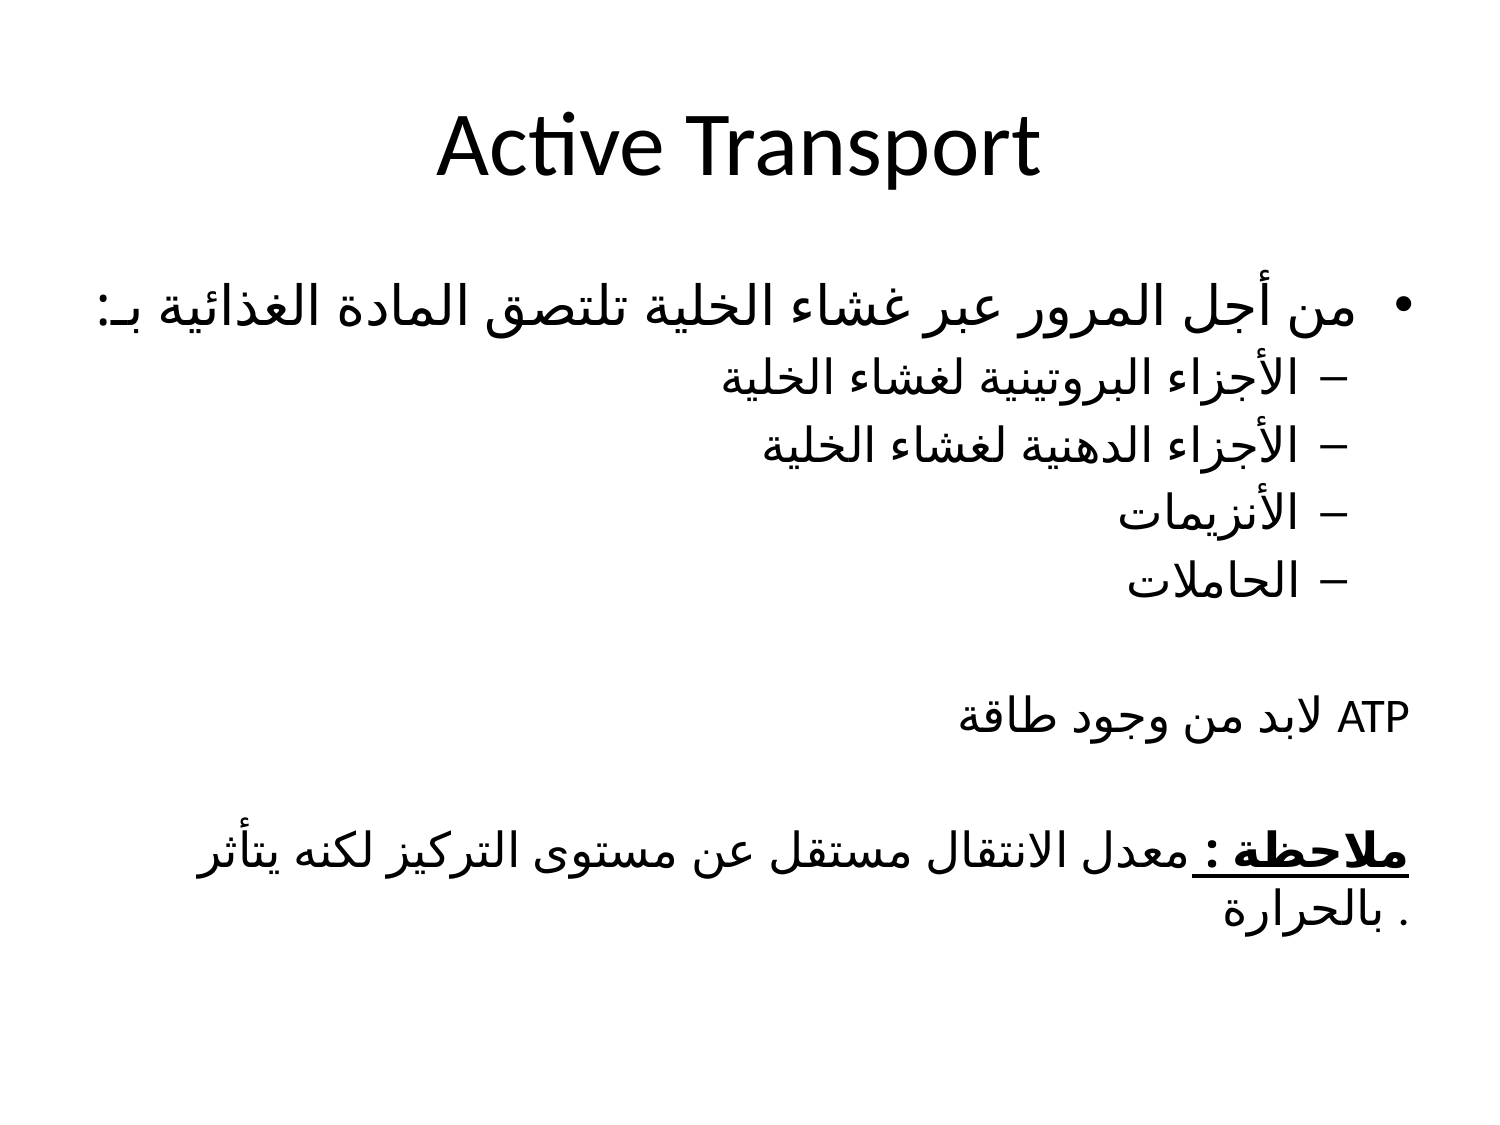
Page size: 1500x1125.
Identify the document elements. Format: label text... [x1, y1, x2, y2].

title Active Transport [75, 45, 1425, 233]
list من أجل المرور عبر غشاء الخلية تلتصق المادة الغذائية بـ: الأجزاء البروتينية لغشاء الخلية الأجزاء الدهنية لغشاء الخلية الأنزيمات الحاملات لابد من وجود طاقة ATP ملاحظة : معدل الانتقال مستقل عن مستوى التركيز لكنه يتأثر بالحرارة . [75, 262, 1425, 1005]
